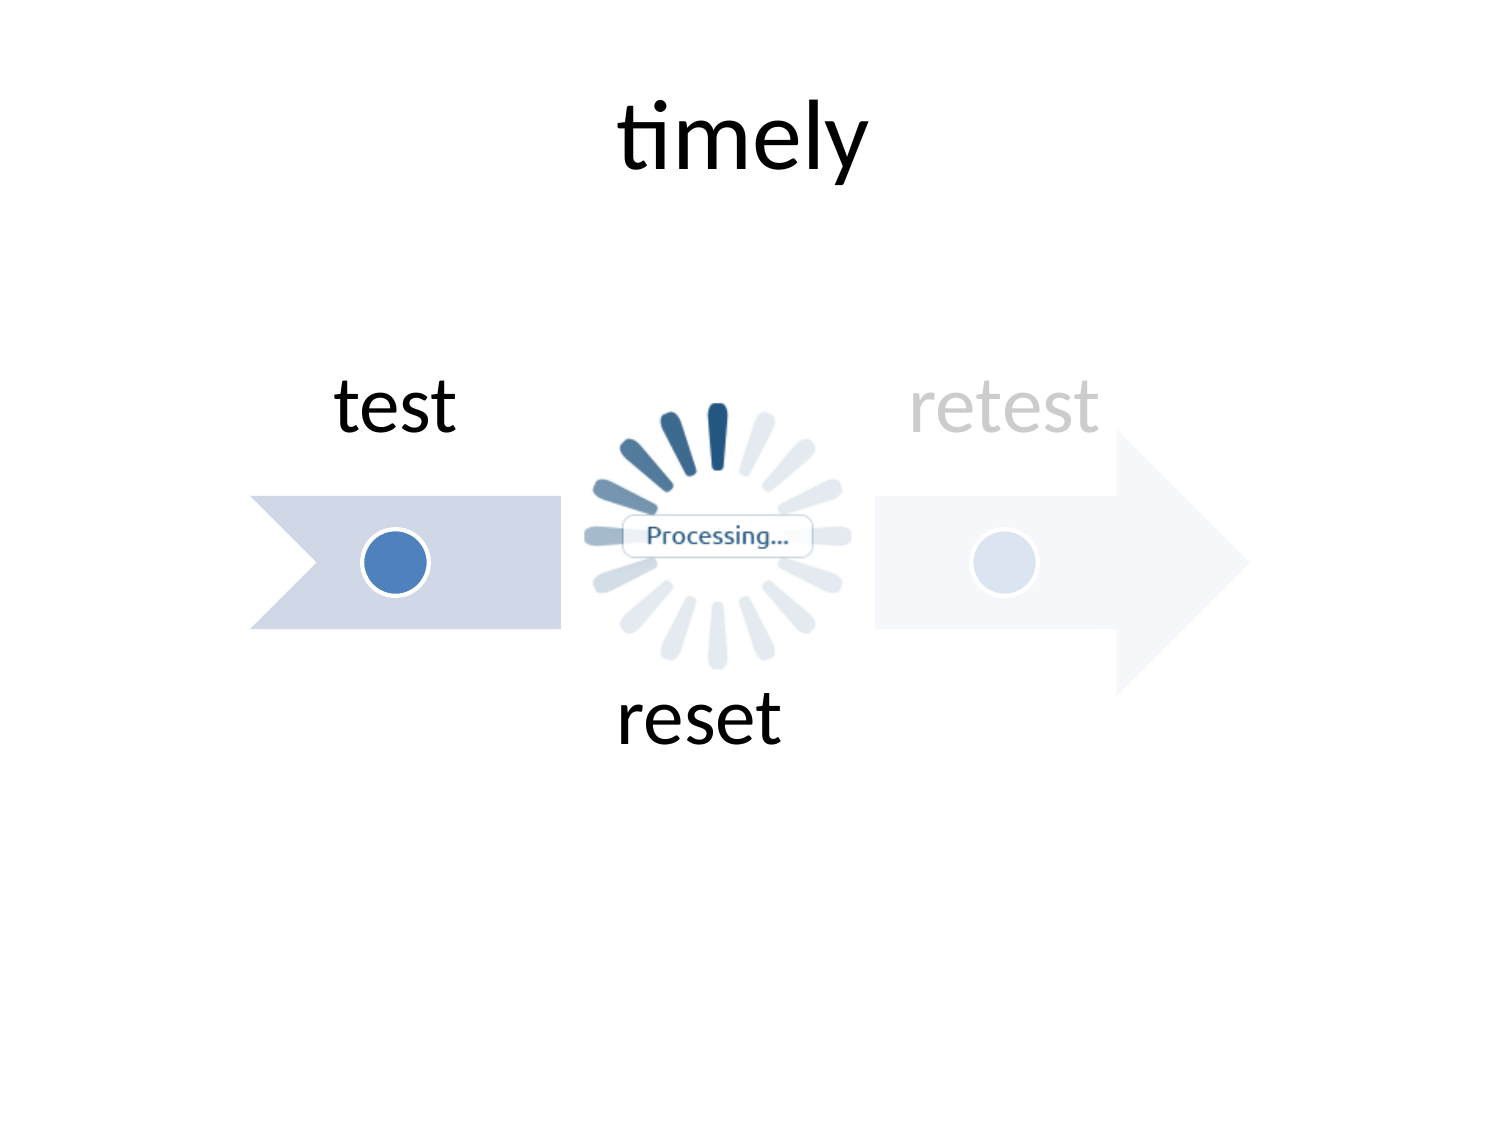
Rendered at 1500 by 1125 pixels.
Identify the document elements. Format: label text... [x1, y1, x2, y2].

text_box timely [74, 62, 1413, 198]
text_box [249, 228, 1251, 897]
picture [561, 380, 875, 694]
